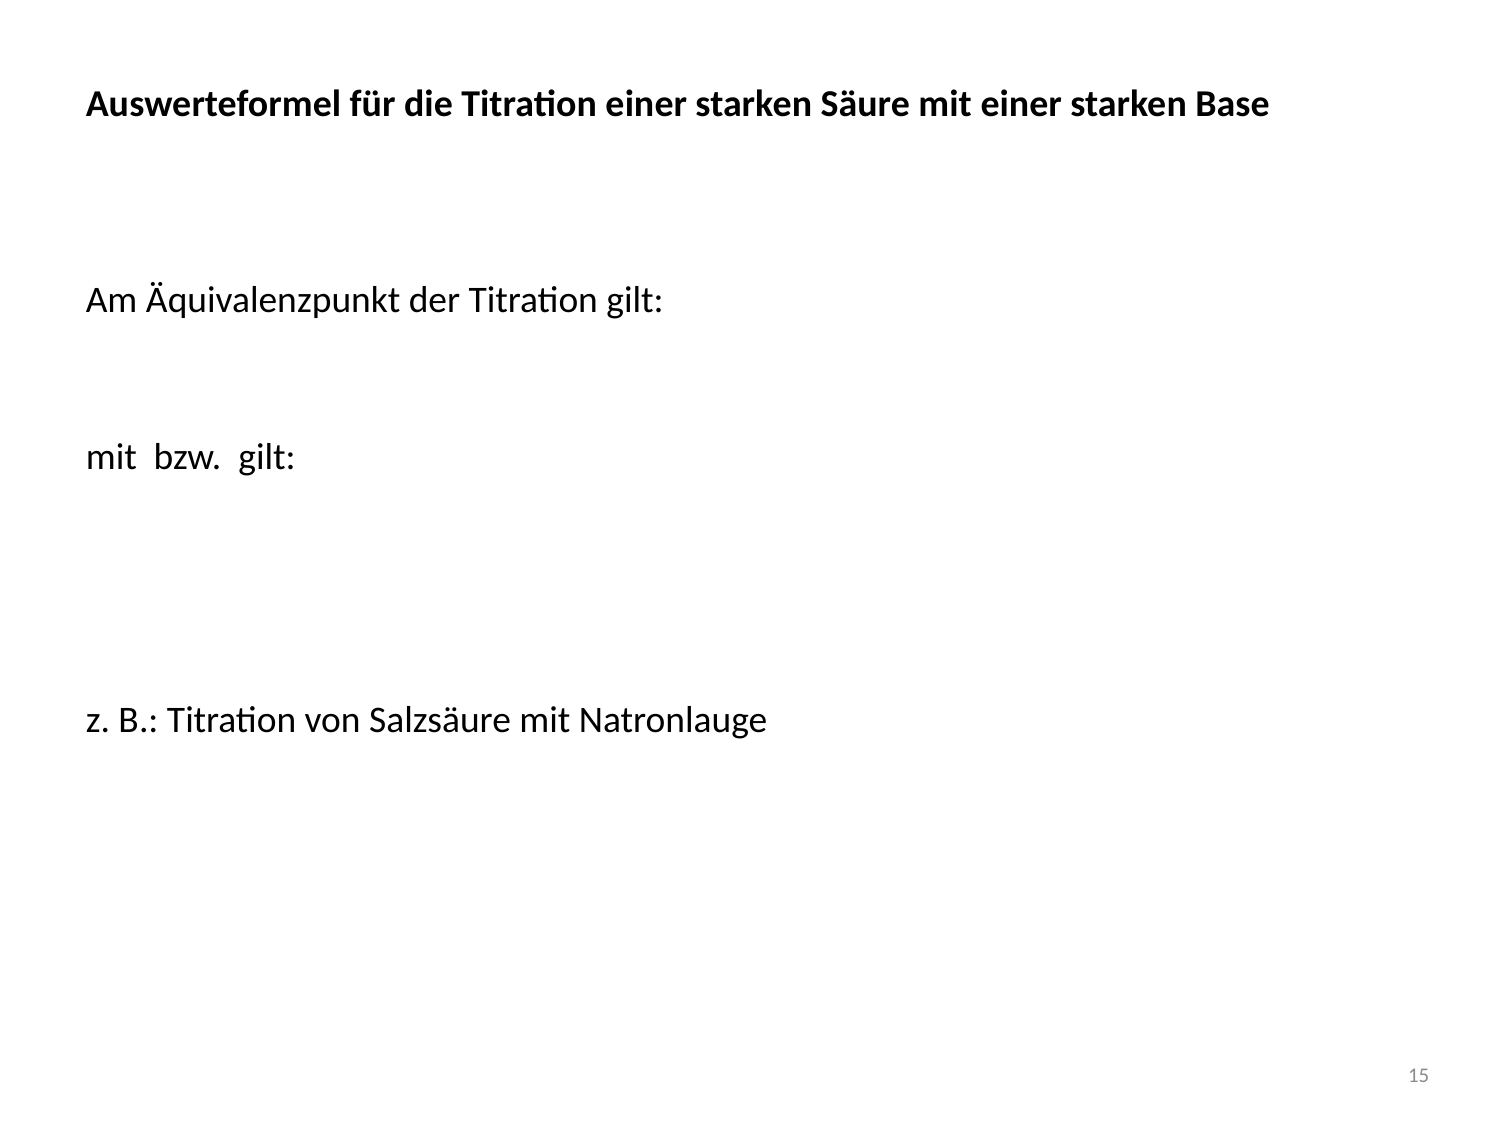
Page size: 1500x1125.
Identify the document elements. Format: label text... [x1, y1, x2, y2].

slide_number 15 [1311, 1051, 1430, 1087]
title Auswerteformel für die Titration einer starken Säure mit einer starken Base [70, 70, 1430, 160]
